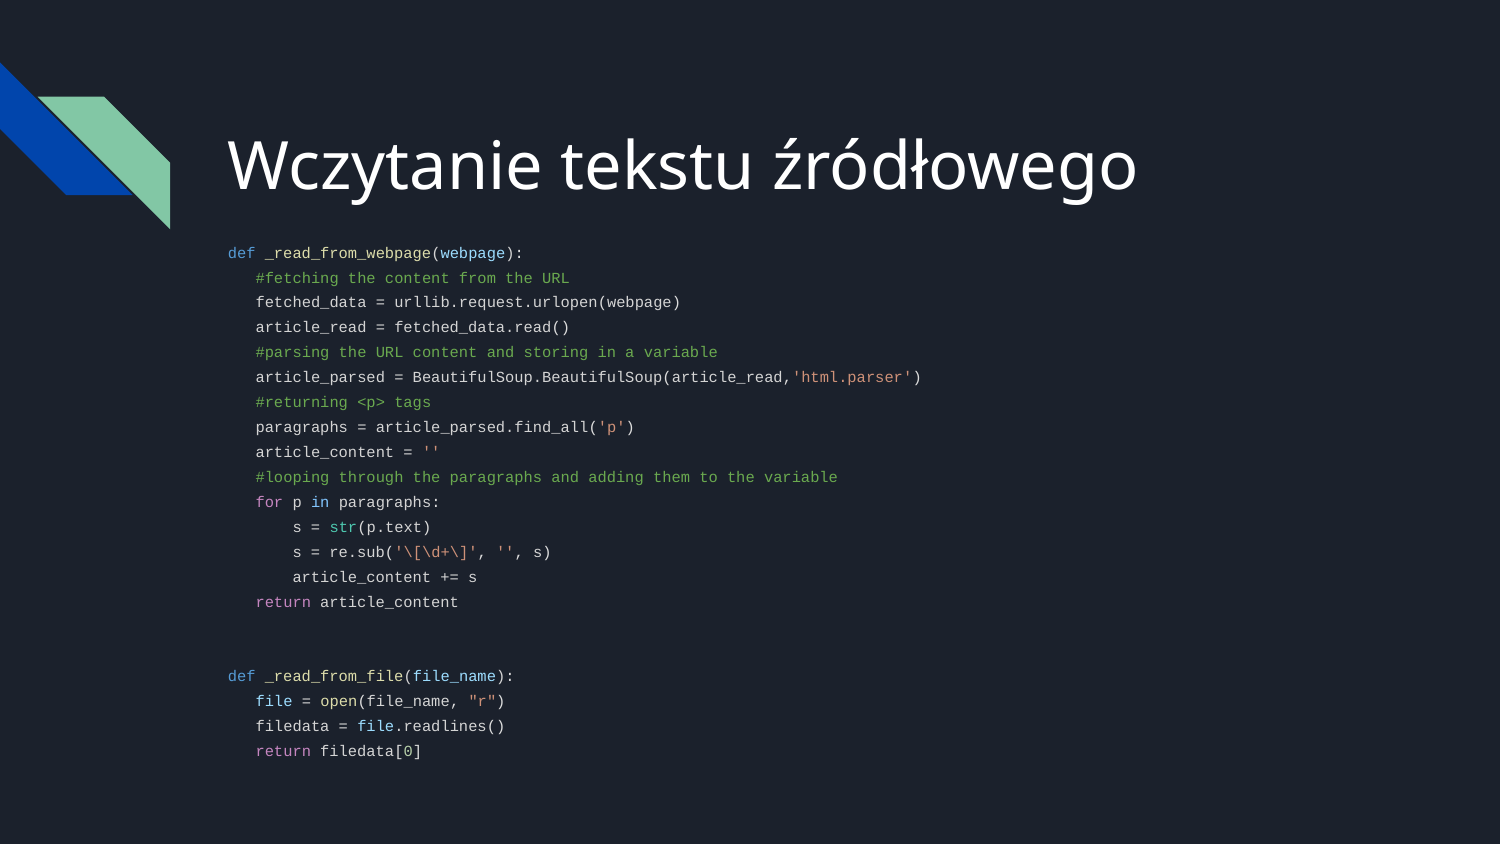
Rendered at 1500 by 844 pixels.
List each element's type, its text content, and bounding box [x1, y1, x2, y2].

list def _read_from_webpage(webpage): #fetching the content from the URL fetched_data = urllib.request.urlopen(webpage) article_read = fetched_data.read() #parsing the URL content and storing in a variable article_parsed = BeautifulSoup.BeautifulSoup(article_read,'html.parser') #returning <p> tags paragraphs = article_parsed.find_all('p') article_content = '' #looping through the paragraphs and adding them to the variable for p in paragraphs: s = str(p.text) s = re.sub('\[\d+\]', '', s) article_content += s return article_content def _read_from_file(file_name): file = open(file_name, "r") filedata = file.readlines() return filedata[0] [212, 221, 1368, 780]
title Wczytanie tekstu źródłowego [212, 107, 1368, 215]
